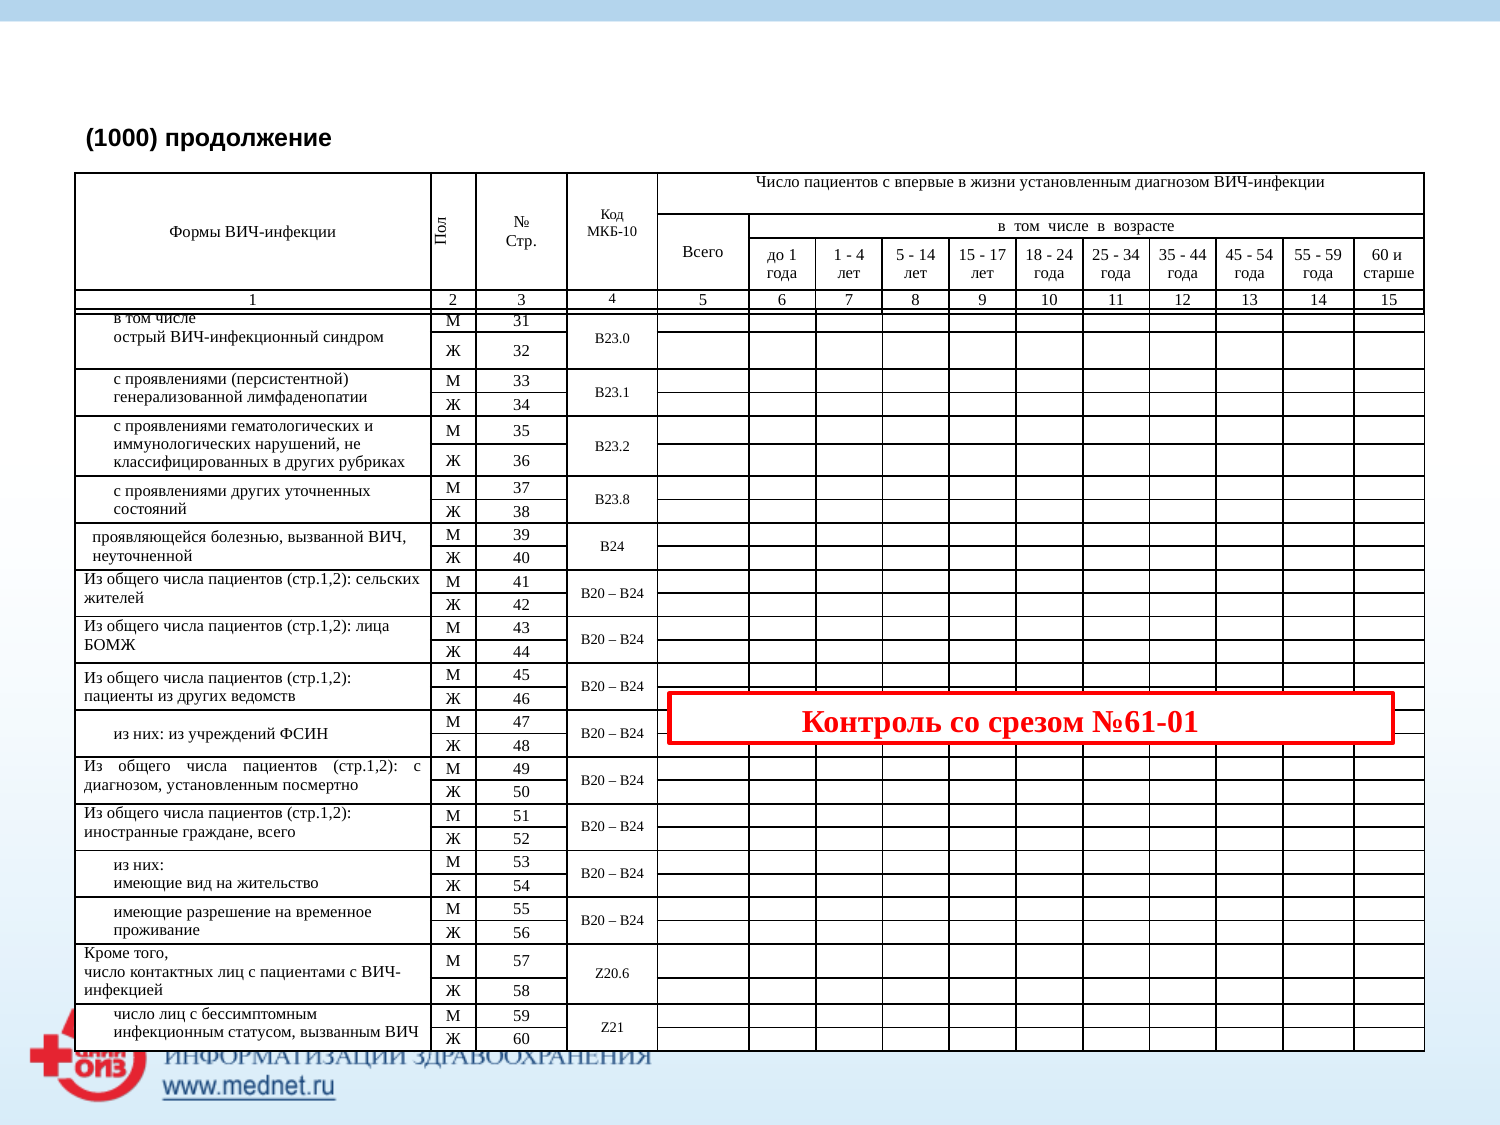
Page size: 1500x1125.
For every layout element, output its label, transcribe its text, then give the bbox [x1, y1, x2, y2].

table_cell [1217, 875, 1282, 896]
table_cell [658, 851, 748, 873]
table_cell [1355, 370, 1424, 392]
table_cell [658, 500, 748, 522]
table_cell [750, 393, 815, 415]
table_cell [1017, 594, 1082, 616]
table_cell Ж [432, 921, 475, 943]
table_cell [750, 979, 815, 1003]
table_cell [950, 921, 1015, 943]
table_header [883, 315, 948, 331]
table_cell М [432, 758, 475, 779]
table_cell [1217, 641, 1282, 662]
table_cell [1084, 921, 1149, 943]
table_cell [883, 1005, 948, 1027]
table_cell [1017, 875, 1082, 896]
table_cell [658, 641, 748, 662]
table_cell [658, 664, 748, 686]
table_header в том числе острый ВИЧ-инфекционный синдром [76, 315, 430, 368]
table_cell [950, 1028, 1015, 1050]
table_cell 12 [1150, 291, 1215, 313]
table_cell М [432, 851, 475, 873]
table_cell [750, 945, 815, 977]
table_cell [950, 898, 1015, 920]
table_cell [1084, 758, 1149, 779]
table_cell В20 – В24 [568, 805, 657, 850]
table_cell [1150, 746, 1215, 756]
table_cell М [432, 711, 475, 733]
table_cell 45 [477, 664, 566, 686]
table_cell [1150, 500, 1215, 522]
table_cell [1017, 828, 1082, 850]
table_cell В20 – В24 [568, 664, 657, 709]
table_cell 47 [477, 711, 566, 733]
table_cell [950, 594, 1015, 616]
table_cell М [432, 617, 475, 639]
table_cell [750, 851, 815, 873]
table_cell 49 [477, 758, 566, 779]
table_cell [1084, 500, 1149, 522]
table_cell [1150, 664, 1215, 686]
table_cell [883, 370, 948, 392]
table_cell Ж [432, 734, 475, 756]
table_cell [950, 828, 1015, 850]
table_cell [1284, 781, 1353, 803]
table_cell [1284, 370, 1353, 392]
table_cell [750, 898, 815, 920]
table_cell [658, 547, 748, 569]
table_cell 55 [477, 898, 566, 920]
table_cell [950, 445, 1015, 475]
table_cell Ж [432, 333, 475, 368]
table_cell [950, 758, 1015, 779]
table_header Формы ВИЧ-инфекции [76, 174, 430, 289]
table_cell [950, 393, 1015, 415]
table_cell [1217, 524, 1282, 545]
table_cell Ж [432, 547, 475, 569]
table_cell [1084, 875, 1149, 896]
table_cell [950, 500, 1015, 522]
table_cell [1084, 1028, 1149, 1050]
table_cell [1284, 1005, 1353, 1027]
table_cell 42 [477, 594, 566, 616]
table_cell [1355, 594, 1424, 616]
table_cell 40 [477, 547, 566, 569]
table_cell [1217, 1005, 1282, 1027]
table_cell [1017, 524, 1082, 545]
table_cell [1017, 758, 1082, 779]
table_cell [1284, 921, 1353, 943]
table_cell [750, 828, 815, 850]
table_header М [432, 315, 475, 331]
table_cell [1355, 641, 1424, 662]
table_cell [1150, 333, 1215, 368]
table_cell [817, 547, 882, 569]
table_cell [950, 524, 1015, 545]
table_cell [1217, 617, 1282, 639]
table_cell [1355, 734, 1424, 756]
table_cell [817, 828, 882, 850]
table_cell [1284, 547, 1353, 569]
table_cell [750, 1005, 815, 1027]
table_cell [950, 781, 1015, 803]
table_cell [883, 828, 948, 850]
table_cell [950, 571, 1015, 592]
table_cell [1017, 547, 1082, 569]
table_header [1217, 315, 1282, 331]
table_cell [1017, 805, 1082, 826]
table_cell [1284, 500, 1353, 522]
table_cell [658, 875, 748, 896]
table_cell 1 - 4 лет [816, 239, 881, 289]
table_cell [1017, 370, 1082, 392]
table_cell 15 - 17 лет [950, 239, 1015, 289]
table_cell [1217, 333, 1282, 368]
table_cell [1084, 641, 1149, 662]
table_cell [1217, 828, 1282, 850]
table_cell [950, 664, 1015, 686]
table_cell [883, 445, 948, 475]
table_cell 59 [477, 1005, 566, 1027]
table_cell 39 [477, 524, 566, 545]
table_cell 37 [477, 477, 566, 499]
table_cell [883, 875, 948, 896]
table_cell [1084, 828, 1149, 850]
table_cell [1355, 1005, 1424, 1027]
table_cell [1355, 617, 1424, 639]
table_cell В20 – В24 [568, 711, 657, 756]
table_cell М [432, 524, 475, 545]
table_cell [1084, 664, 1149, 686]
table_cell [950, 417, 1015, 443]
table_cell из них: из учреждений ФСИН [76, 711, 430, 756]
table_cell [883, 500, 948, 522]
table_cell Ж [432, 500, 475, 522]
table_cell В23.8 [568, 477, 657, 522]
table_cell [950, 979, 1015, 1003]
table_cell 15 [1355, 291, 1423, 313]
table_cell [1017, 945, 1082, 977]
table_cell [817, 333, 882, 368]
table_cell [750, 921, 815, 943]
table_cell [883, 524, 948, 545]
table_cell [883, 641, 948, 662]
table_cell [1150, 851, 1215, 873]
table_cell [1355, 1028, 1424, 1050]
table_cell [817, 370, 882, 392]
table_cell [817, 945, 882, 977]
table_cell [817, 1028, 882, 1050]
table_cell [1084, 945, 1149, 977]
table_cell [1284, 945, 1353, 977]
table_cell [1017, 781, 1082, 803]
table_cell [1084, 781, 1149, 803]
table_cell [1150, 1028, 1215, 1050]
table_cell число лиц с бессимптомным инфекционным статусом, вызванным ВИЧ [76, 1005, 430, 1050]
table_cell [1217, 393, 1282, 415]
table_cell [1150, 571, 1215, 592]
table_cell [1284, 393, 1353, 415]
table_cell М [432, 477, 475, 499]
table_cell [1217, 781, 1282, 803]
table_cell [817, 898, 882, 920]
table_cell [817, 417, 882, 443]
table_cell [1150, 370, 1215, 392]
table_cell с проявлениями гематологических и иммунологических нарушений, не классифицированных в других рубриках [76, 417, 430, 475]
table_cell 14 [1284, 291, 1353, 313]
table_cell [658, 333, 748, 368]
table_cell 60 и старше [1355, 239, 1423, 289]
table_cell [1355, 781, 1424, 803]
table_cell 56 [477, 921, 566, 943]
table_cell [1284, 664, 1353, 686]
table_cell [1284, 417, 1353, 443]
table_cell [950, 851, 1015, 873]
table_cell [1084, 1005, 1149, 1027]
table_cell [1217, 758, 1282, 779]
table_cell [1084, 393, 1149, 415]
table_header [1150, 315, 1215, 331]
table_cell [883, 393, 948, 415]
table_header № Стр. [477, 174, 566, 289]
table_cell [1084, 805, 1149, 826]
table_cell [817, 664, 882, 686]
table_cell [1150, 828, 1215, 850]
table_cell 54 [477, 875, 566, 896]
table_cell [1217, 594, 1282, 616]
table_cell 41 [477, 571, 566, 592]
table_cell [1084, 979, 1149, 1003]
table_cell [817, 641, 882, 662]
table_cell В20 – В24 [568, 898, 657, 943]
table_cell 3 [477, 291, 566, 313]
table_cell [883, 1028, 948, 1050]
table_header [1084, 315, 1149, 331]
table_cell Ж [432, 875, 475, 896]
table_cell [1395, 711, 1424, 733]
table_cell В20 – В24 [568, 851, 657, 896]
table_cell 7 [816, 291, 881, 313]
table_cell 58 [477, 979, 566, 1003]
table_cell [883, 851, 948, 873]
table_cell [1217, 477, 1282, 499]
table_cell [658, 805, 748, 826]
table_cell [1017, 445, 1082, 475]
table_cell [1084, 547, 1149, 569]
table_cell Ж [432, 781, 475, 803]
table_cell Ж [432, 1028, 475, 1050]
table_cell [750, 805, 815, 826]
table_cell [817, 445, 882, 475]
table_cell [1084, 851, 1149, 873]
table_cell [883, 758, 948, 779]
table_cell [817, 1005, 882, 1027]
table_cell [1017, 851, 1082, 873]
table_cell М [432, 1005, 475, 1027]
table_cell [1217, 745, 1282, 756]
table_cell [1217, 370, 1282, 392]
table_cell [1284, 851, 1353, 873]
table_cell Из общего числа пациентов (стр.1,2): с диагнозом, установленным посмертно [76, 758, 430, 803]
table_cell 11 [1084, 291, 1149, 313]
table_cell [658, 898, 748, 920]
table_cell 50 [477, 781, 566, 803]
table_cell [750, 370, 815, 392]
table_cell [817, 571, 882, 592]
table_cell Ж [432, 445, 475, 475]
table_cell [658, 734, 748, 756]
table_cell 43 [477, 617, 566, 639]
table_cell [817, 500, 882, 522]
table_cell [1150, 477, 1215, 499]
table_cell [950, 945, 1015, 977]
table_cell 33 [477, 370, 566, 392]
table_cell [950, 547, 1015, 569]
table_cell М [432, 898, 475, 920]
table_cell [883, 921, 948, 943]
table_cell 51 [477, 805, 566, 826]
table_cell [883, 547, 948, 569]
table_cell [1284, 805, 1353, 826]
text_box [667, 691, 1395, 745]
table_cell [817, 393, 882, 415]
table_cell [750, 1028, 815, 1050]
table_cell [1355, 445, 1424, 475]
table_cell Ж [432, 594, 475, 616]
table_cell [817, 758, 882, 779]
table_cell [883, 664, 948, 686]
table_cell Ж [432, 688, 475, 709]
table_cell [1017, 921, 1082, 943]
table_cell 2 [432, 291, 475, 313]
table_cell М [432, 370, 475, 392]
table_cell [1150, 921, 1215, 943]
table_header Код МКБ-10 [568, 174, 657, 289]
table_cell [817, 979, 882, 1003]
table_cell [658, 945, 748, 977]
table_cell [1355, 524, 1424, 545]
table_cell [1217, 945, 1282, 977]
table_cell [1017, 333, 1082, 368]
table_cell 8 [883, 291, 948, 313]
table_cell 57 [477, 945, 566, 977]
table_cell 5 [658, 291, 748, 313]
table_header [1355, 315, 1424, 331]
table_cell [1150, 617, 1215, 639]
table_cell [1084, 617, 1149, 639]
table_cell [817, 477, 882, 499]
table_cell [883, 594, 948, 616]
table_cell 45 - 54 года [1217, 239, 1282, 289]
table_cell Из общего числа пациентов (стр.1,2): пациенты из других ведомств [76, 664, 430, 709]
table_cell [1084, 417, 1149, 443]
table_cell [658, 1028, 748, 1050]
table_cell В20 – В24 [568, 758, 657, 803]
table_cell [750, 664, 815, 686]
table_cell [750, 594, 815, 616]
table_cell [1284, 758, 1353, 779]
table_cell [1217, 500, 1282, 522]
table_cell [1217, 547, 1282, 569]
table_cell [883, 781, 948, 803]
table_cell [1284, 333, 1353, 368]
table_cell [658, 524, 748, 545]
table_cell [658, 571, 748, 592]
table_header [658, 315, 748, 331]
table_cell [1217, 571, 1282, 592]
table_cell [1284, 875, 1353, 896]
table_cell [1355, 571, 1424, 592]
table_cell [1284, 477, 1353, 499]
table_cell [1355, 477, 1424, 499]
table_cell [1150, 641, 1215, 662]
table_cell [1284, 594, 1353, 616]
table_cell [1217, 979, 1282, 1003]
table_cell 1 [76, 291, 430, 313]
table_cell 9 [950, 291, 1015, 313]
table_cell [1084, 445, 1149, 475]
table_cell 18 - 24 года [1017, 239, 1082, 289]
table_cell 4 [568, 291, 657, 313]
table_cell В24 [568, 524, 657, 569]
table_cell [883, 945, 948, 977]
table_cell [750, 417, 815, 443]
table_cell М [432, 571, 475, 592]
table_cell 46 [477, 688, 566, 709]
table_cell [950, 1005, 1015, 1027]
table_cell Z20.6 [568, 945, 657, 1003]
table_cell [658, 594, 748, 616]
table_cell [1017, 746, 1082, 756]
table_cell 6 [750, 291, 815, 313]
table_cell [1017, 979, 1082, 1003]
table_cell [750, 547, 815, 569]
table_cell 53 [477, 851, 566, 873]
table_cell [1084, 898, 1149, 920]
table_cell [1355, 875, 1424, 896]
table_cell [1150, 417, 1215, 443]
table_cell [883, 571, 948, 592]
table_cell [658, 781, 748, 803]
table_cell [1084, 333, 1149, 368]
table_cell [750, 617, 815, 639]
table_cell с проявлениями (персистентной) генерализованной лимфаденопатии [76, 370, 430, 415]
table_cell [1084, 594, 1149, 616]
table_cell [1217, 1028, 1282, 1050]
table_header [750, 315, 815, 331]
table_cell [1217, 898, 1282, 920]
table_cell [1150, 758, 1215, 779]
table_cell [1355, 898, 1424, 920]
table_cell [658, 477, 748, 499]
table_cell [1355, 417, 1424, 443]
table_cell [817, 781, 882, 803]
table_header Пол [432, 174, 475, 289]
table_header [817, 315, 882, 331]
table_cell [950, 875, 1015, 896]
table_cell [1150, 781, 1215, 803]
table_cell [750, 333, 815, 368]
table_cell 55 - 59 года [1284, 239, 1353, 289]
table_cell [1017, 393, 1082, 415]
table_cell [1150, 547, 1215, 569]
table_cell [1150, 594, 1215, 616]
table_header [950, 315, 1015, 331]
table_cell [1355, 851, 1424, 873]
table_cell имеющие разрешение на временное проживание [76, 898, 430, 943]
table_header [1017, 315, 1082, 331]
table_cell с проявлениями других уточненных состояний [76, 477, 430, 522]
table_cell [950, 370, 1015, 392]
table_cell 13 [1217, 291, 1282, 313]
table_cell 5 - 14 лет [883, 239, 948, 289]
table_cell 52 [477, 828, 566, 850]
table_cell в том числе в возрасте [750, 215, 1423, 237]
table_cell [1217, 805, 1282, 826]
table_cell Ж [432, 828, 475, 850]
table_cell [658, 417, 748, 443]
table_cell [950, 641, 1015, 662]
table_cell [1150, 445, 1215, 475]
table_cell [750, 875, 815, 896]
table_cell 10 [1017, 291, 1082, 313]
table_cell [883, 417, 948, 443]
table_cell [883, 979, 948, 1003]
table_cell [817, 524, 882, 545]
table_cell [1284, 745, 1353, 756]
table_cell [1355, 828, 1424, 850]
table_cell [817, 805, 882, 826]
table_cell [1150, 1005, 1215, 1027]
table_cell [1355, 393, 1424, 415]
table_cell Ж [432, 393, 475, 415]
table_cell проявляющейся болезнью, вызванной ВИЧ, неуточненной [76, 524, 430, 569]
table_cell [658, 828, 748, 850]
table_cell [950, 617, 1015, 639]
table_cell М [432, 945, 475, 977]
table_cell [1284, 571, 1353, 592]
table_cell [817, 746, 882, 756]
table_cell 25 - 34 года [1084, 239, 1149, 289]
table_cell 32 [477, 333, 566, 368]
table_cell [750, 500, 815, 522]
table_cell [658, 393, 748, 415]
table_cell 35 [477, 417, 566, 443]
table_cell [1355, 758, 1424, 779]
table_cell из них: имеющие вид на жительство [76, 851, 430, 896]
table_header [1284, 315, 1353, 331]
table_cell В23.2 [568, 417, 657, 475]
table_cell [950, 333, 1015, 368]
table_cell Из общего числа пациентов (стр.1,2): иностранные граждане, всего [76, 805, 430, 850]
table_cell [817, 875, 882, 896]
table_cell [1355, 500, 1424, 522]
table_cell 48 [477, 734, 566, 756]
table_cell [1017, 417, 1082, 443]
table_header В23.0 [568, 315, 657, 368]
table_cell 36 [477, 445, 566, 475]
table_cell [1284, 524, 1353, 545]
table_cell [883, 805, 948, 826]
table_cell [1284, 445, 1353, 475]
table_cell [1284, 828, 1353, 850]
table_cell [658, 688, 748, 709]
text_box (1000) продолжение [70, 113, 355, 159]
table_cell [883, 617, 948, 639]
table_cell [817, 594, 882, 616]
table_cell 60 [477, 1028, 566, 1050]
table_cell [1284, 1028, 1353, 1050]
table_cell [1017, 898, 1082, 920]
table_cell [1217, 417, 1282, 443]
table_cell [1084, 370, 1149, 392]
table_cell [658, 445, 748, 475]
table_cell [658, 921, 748, 943]
table_cell Z21 [568, 1005, 657, 1050]
table_cell [1150, 945, 1215, 977]
table_cell [750, 524, 815, 545]
table_cell [1017, 1005, 1082, 1027]
table_cell [1217, 851, 1282, 873]
table_cell [1017, 477, 1082, 499]
text_box Контроль со срезом №61-01 [786, 693, 1215, 746]
table_cell [1150, 393, 1215, 415]
table_cell [1217, 921, 1282, 943]
table_cell [950, 477, 1015, 499]
table_cell В20 – В24 [568, 617, 657, 662]
table_header 31 [477, 315, 566, 331]
table_cell [1355, 664, 1424, 686]
table_cell 38 [477, 500, 566, 522]
table_cell 35 - 44 года [1150, 239, 1215, 289]
table_cell [1150, 875, 1215, 896]
table_cell [750, 781, 815, 803]
table_header Число пациентов с впервые в жизни установленным диагнозом ВИЧ-инфекции [658, 174, 1423, 213]
table_cell [1084, 571, 1149, 592]
table_cell 44 [477, 641, 566, 662]
table_cell [750, 641, 815, 662]
table_cell [658, 711, 667, 733]
table_cell [658, 979, 748, 1003]
table_cell [1284, 641, 1353, 662]
table_cell [883, 333, 948, 368]
table_cell [1355, 333, 1424, 368]
table_cell [817, 921, 882, 943]
table_cell [950, 746, 1015, 756]
table_cell [950, 805, 1015, 826]
table_cell Из общего числа пациентов (стр.1,2): сельских жителей [76, 571, 430, 616]
table_cell [658, 758, 748, 779]
table_cell [1355, 547, 1424, 569]
table_cell [1355, 688, 1424, 709]
table_cell [1017, 1028, 1082, 1050]
table_cell [1150, 805, 1215, 826]
table_cell [883, 477, 948, 499]
table_cell М [432, 417, 475, 443]
table_cell [1284, 898, 1353, 920]
table_cell [658, 370, 748, 392]
table_cell [1355, 805, 1424, 826]
table_cell В20 – В24 [568, 571, 657, 616]
table_cell [1017, 571, 1082, 592]
table_cell [750, 445, 815, 475]
table_cell [1017, 664, 1082, 686]
table_cell [1150, 898, 1215, 920]
table_cell Ж [432, 641, 475, 662]
picture [0, 0, 1500, 1125]
table_cell Кроме того, число контактных лиц с пациентами с ВИЧ-инфекцией [76, 945, 430, 1003]
table_cell [750, 758, 815, 779]
table_cell [1355, 921, 1424, 943]
table_cell [658, 617, 748, 639]
table_cell [750, 571, 815, 592]
table_cell [1284, 979, 1353, 1003]
table_cell [1150, 524, 1215, 545]
table_cell [1084, 746, 1149, 756]
table_cell М [432, 664, 475, 686]
table_cell [883, 898, 948, 920]
table_cell [883, 746, 948, 756]
table_cell [1084, 477, 1149, 499]
table_cell [817, 851, 882, 873]
table_cell [1355, 979, 1424, 1003]
table_cell 34 [477, 393, 566, 415]
table_cell [750, 745, 815, 756]
table_cell [750, 477, 815, 499]
table_cell Из общего числа пациентов (стр.1,2): лица БОМЖ [76, 617, 430, 662]
table_cell [1217, 664, 1282, 686]
table_cell [658, 1005, 748, 1027]
table_cell [1017, 617, 1082, 639]
table_cell Ж [432, 979, 475, 1003]
table_cell до 1 года [750, 239, 815, 289]
table_cell [1084, 524, 1149, 545]
table_cell [1217, 445, 1282, 475]
table_cell [1017, 641, 1082, 662]
table_cell Всего [658, 215, 748, 289]
table_cell М [432, 805, 475, 826]
table_cell [1355, 945, 1424, 977]
table_cell [817, 617, 882, 639]
table_cell [1017, 500, 1082, 522]
table_cell [1150, 979, 1215, 1003]
table_cell [1284, 617, 1353, 639]
table_cell В23.1 [568, 370, 657, 415]
